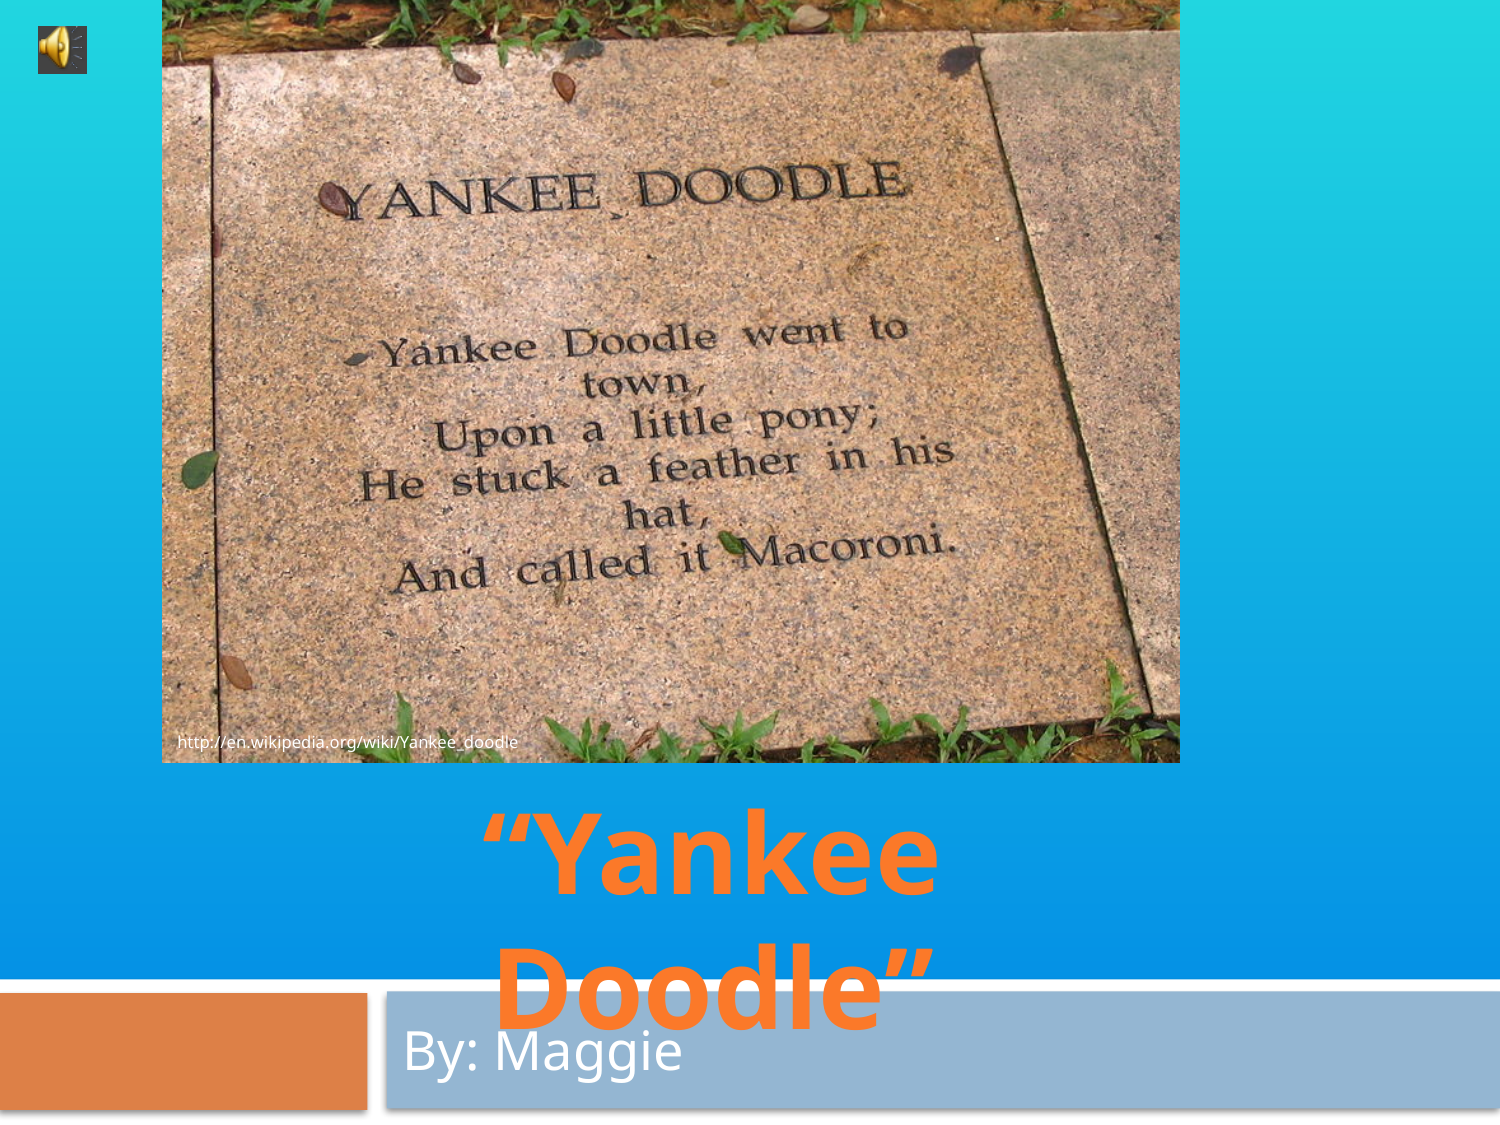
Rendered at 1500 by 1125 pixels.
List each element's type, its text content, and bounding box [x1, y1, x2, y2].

subtitle By: Maggie [387, 992, 1488, 1105]
picture [0, 0, 1500, 762]
text_box http://en.wikipedia.org/wiki/Yankee_doodle [162, 724, 1200, 780]
text_box “Yankee Doodle” [249, 774, 1175, 1060]
picture [37, 24, 88, 76]
